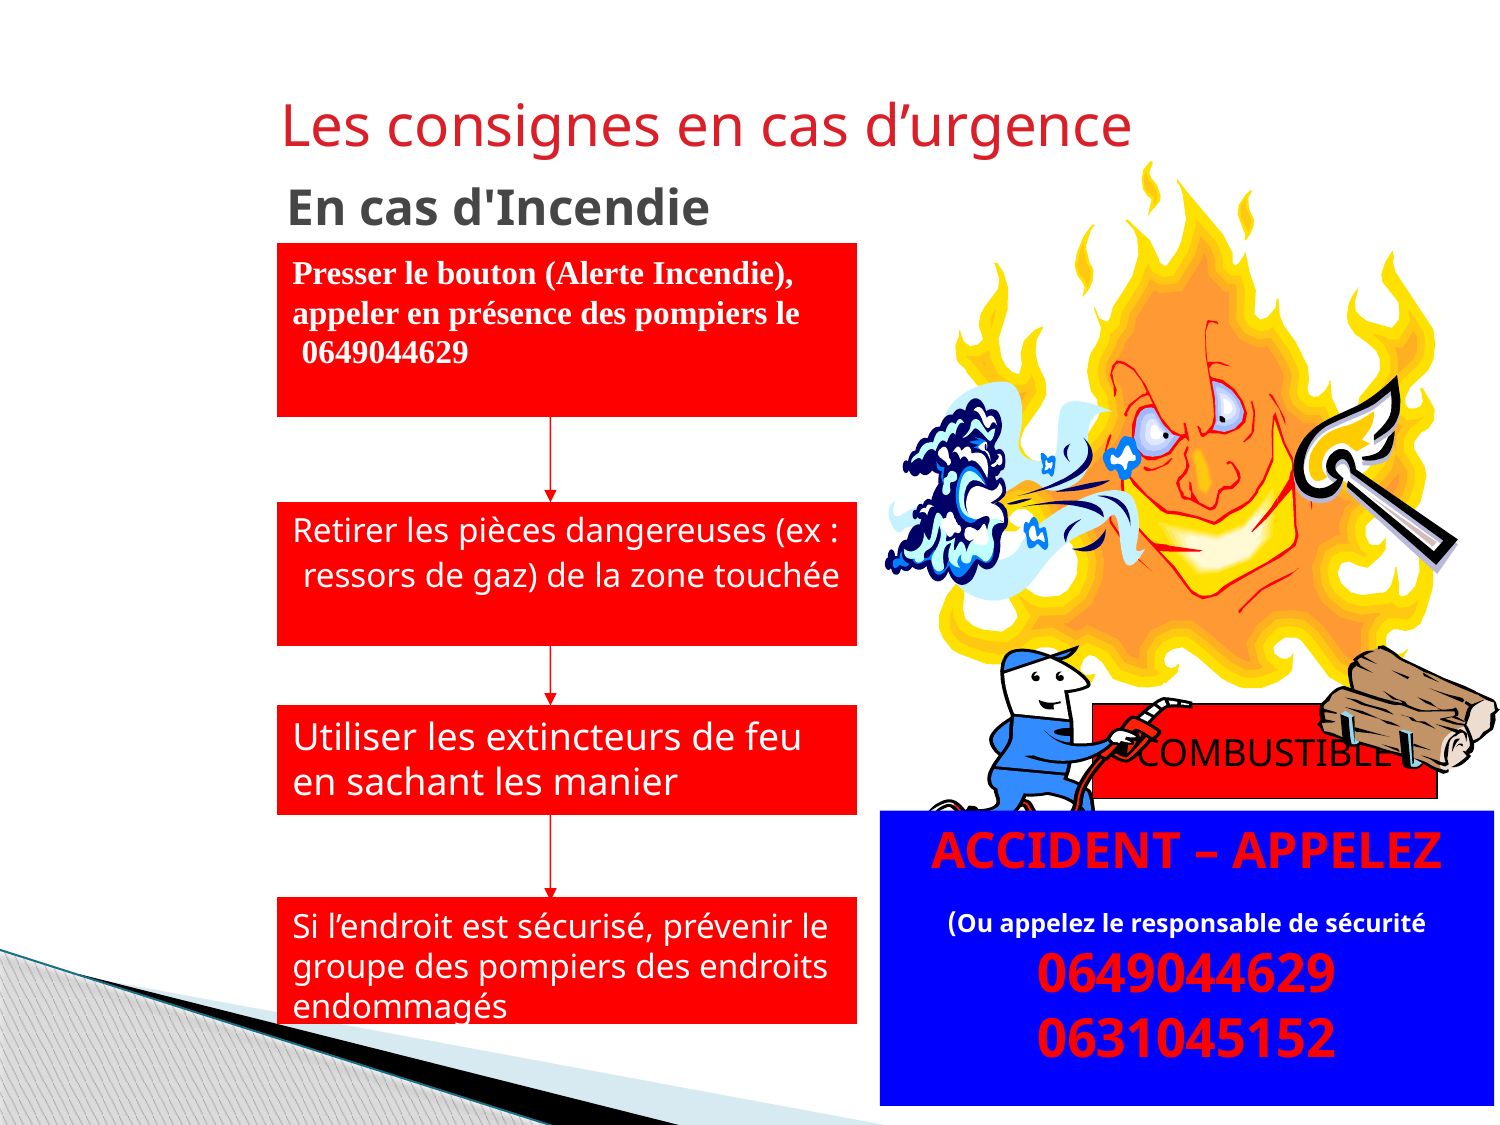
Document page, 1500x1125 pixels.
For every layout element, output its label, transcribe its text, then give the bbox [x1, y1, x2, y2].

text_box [277, 243, 857, 1024]
text_box ACCIDENT – APPELEZ Ou appelez le responsable de sécurité) 0649044629 0631045152 [879, 810, 1495, 1106]
text_box COMBUSTIBLE [1197, 704, 1437, 799]
text_box Les consignes en cas d’urgence [265, 80, 1425, 165]
picture [879, 160, 1500, 835]
title En cas d'Incendie [271, 168, 933, 244]
